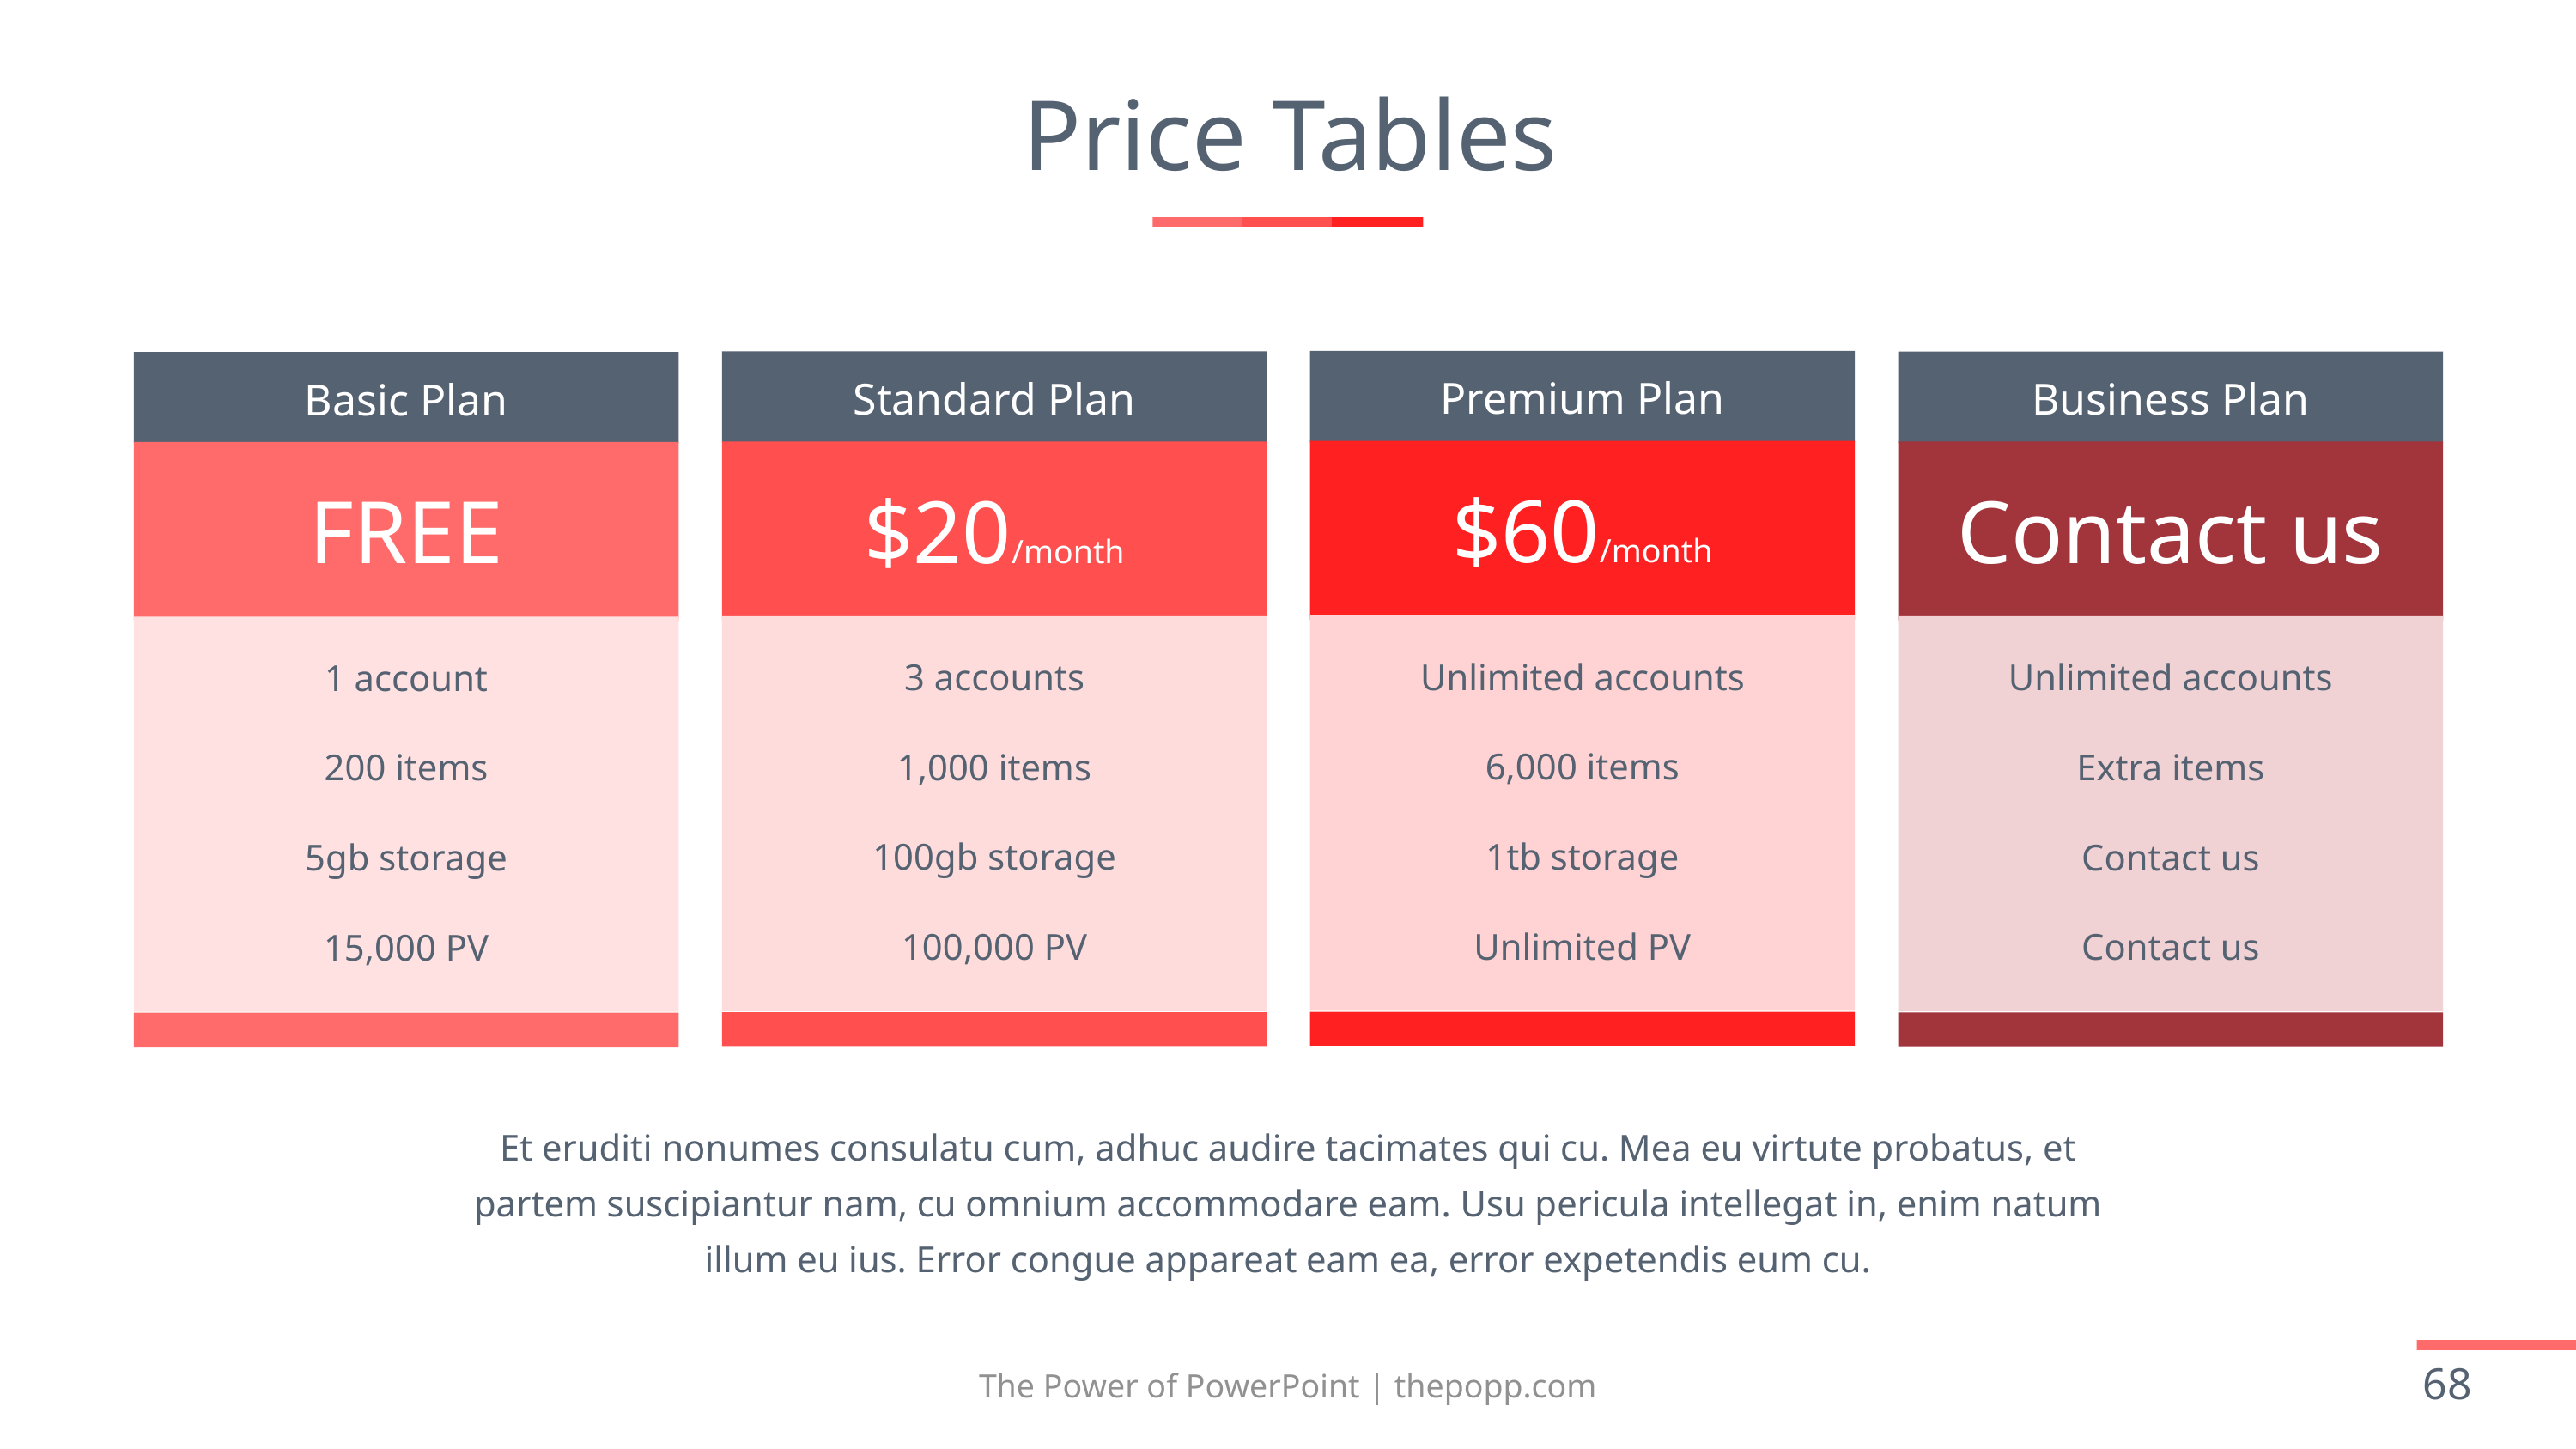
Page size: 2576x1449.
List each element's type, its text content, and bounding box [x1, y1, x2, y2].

list Standard Plan [721, 352, 1267, 444]
title Price Tables [69, 49, 2512, 230]
list 1tb storage [1309, 818, 1856, 894]
list 100,000 PV [721, 908, 1267, 984]
list $60/month [1309, 443, 1856, 615]
list Unlimited accounts [1898, 640, 2444, 714]
list 1 account [133, 640, 679, 715]
list Unlimited PV [1309, 907, 1856, 983]
list 5gb storage [133, 819, 679, 894]
list Contact us [1898, 444, 2444, 616]
list 200 items [133, 730, 679, 804]
slide_number 68 [2409, 1351, 2576, 1421]
list Premium Plan [1309, 351, 1856, 443]
list Basic Plan [133, 352, 679, 445]
list 15,000 PV [133, 909, 679, 984]
list FREE [133, 445, 679, 616]
list $20/month [721, 444, 1267, 615]
list 1,000 items [721, 729, 1267, 804]
list 100gb storage [721, 818, 1267, 894]
footer The Power of PowerPoint | thepopp.com [853, 1349, 1723, 1427]
list 3 accounts [721, 639, 1267, 714]
list Unlimited accounts [1309, 639, 1856, 714]
list 6,000 items [1309, 728, 1856, 803]
list Extra items [1898, 729, 2444, 804]
list Et eruditi nonumes consulatu cum, adhuc audire tacimates qui cu. Mea eu virtute probatus, et partem suscipiantur nam, cu omnium accommodare eam. Usu pericula intellegat in, enim natum illum eu ius. Error congue appareat eam ea, error expetendis eum cu. [450, 1088, 2126, 1304]
list Business Plan [1898, 352, 2444, 444]
list Contact us [1898, 819, 2444, 894]
list Contact us [1898, 908, 2444, 984]
